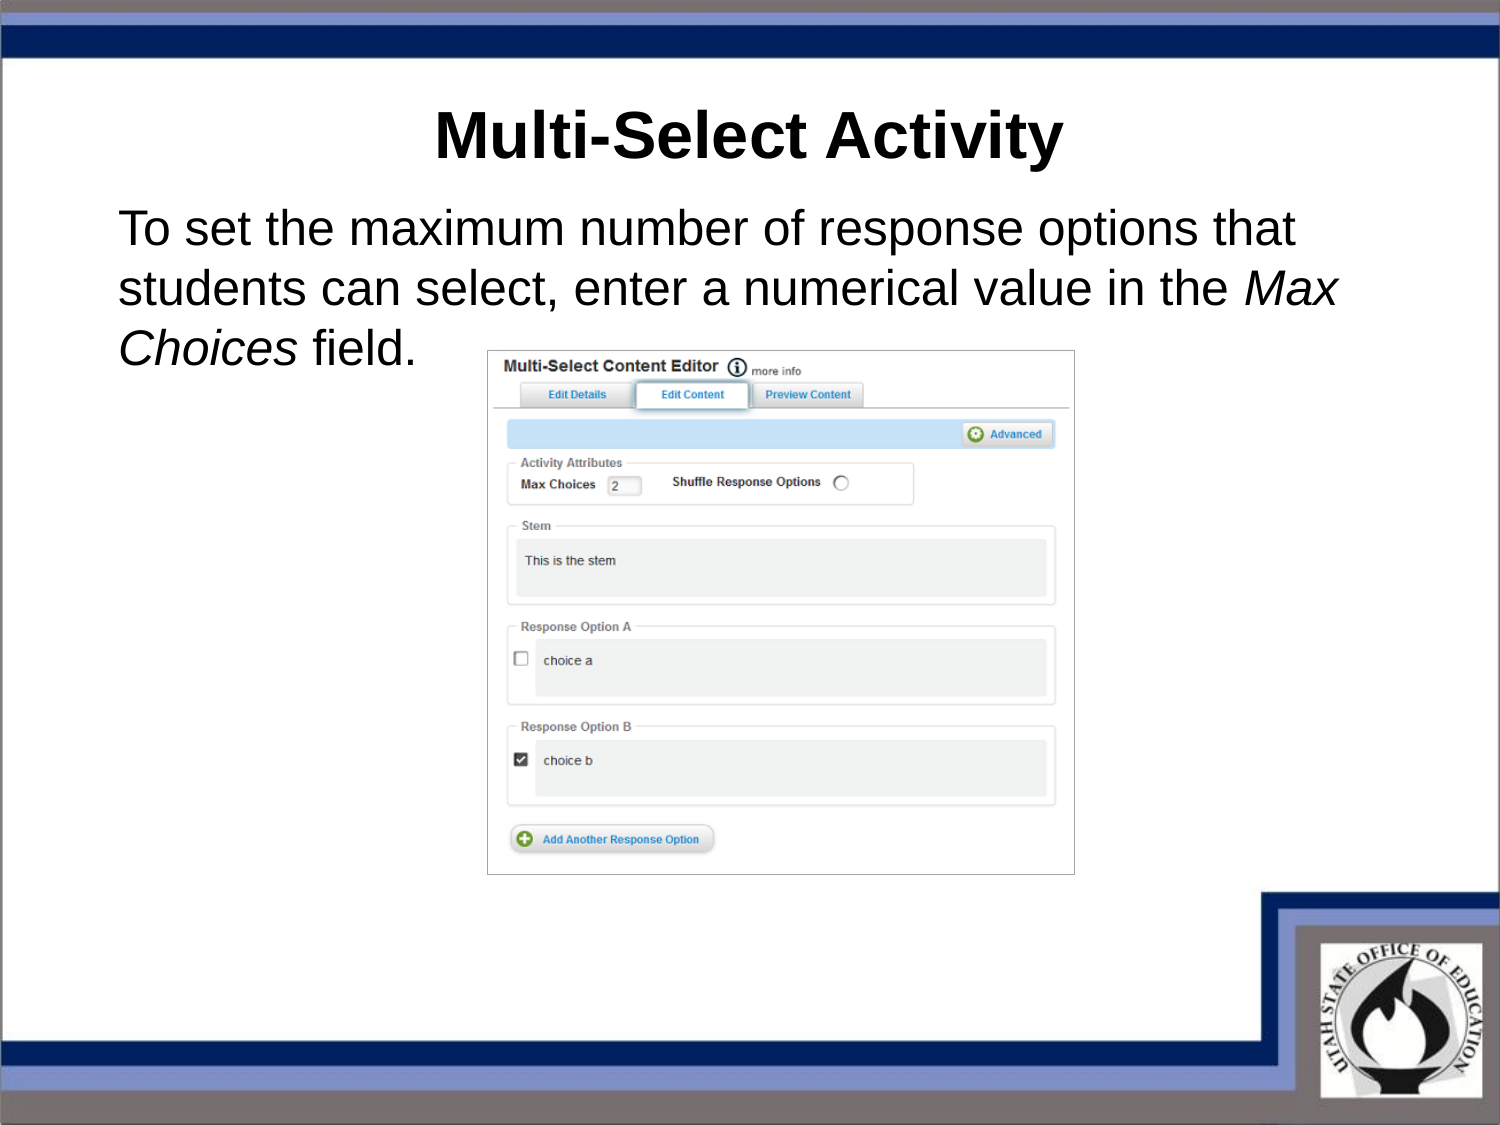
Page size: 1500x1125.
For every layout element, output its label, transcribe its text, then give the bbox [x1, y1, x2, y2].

list To set the maximum number of response options that students can select, enter a numerical value in the Max Choices field. [103, 187, 1397, 723]
title Multi-Select Activity [103, 87, 1397, 178]
picture [0, 0, 1500, 1125]
